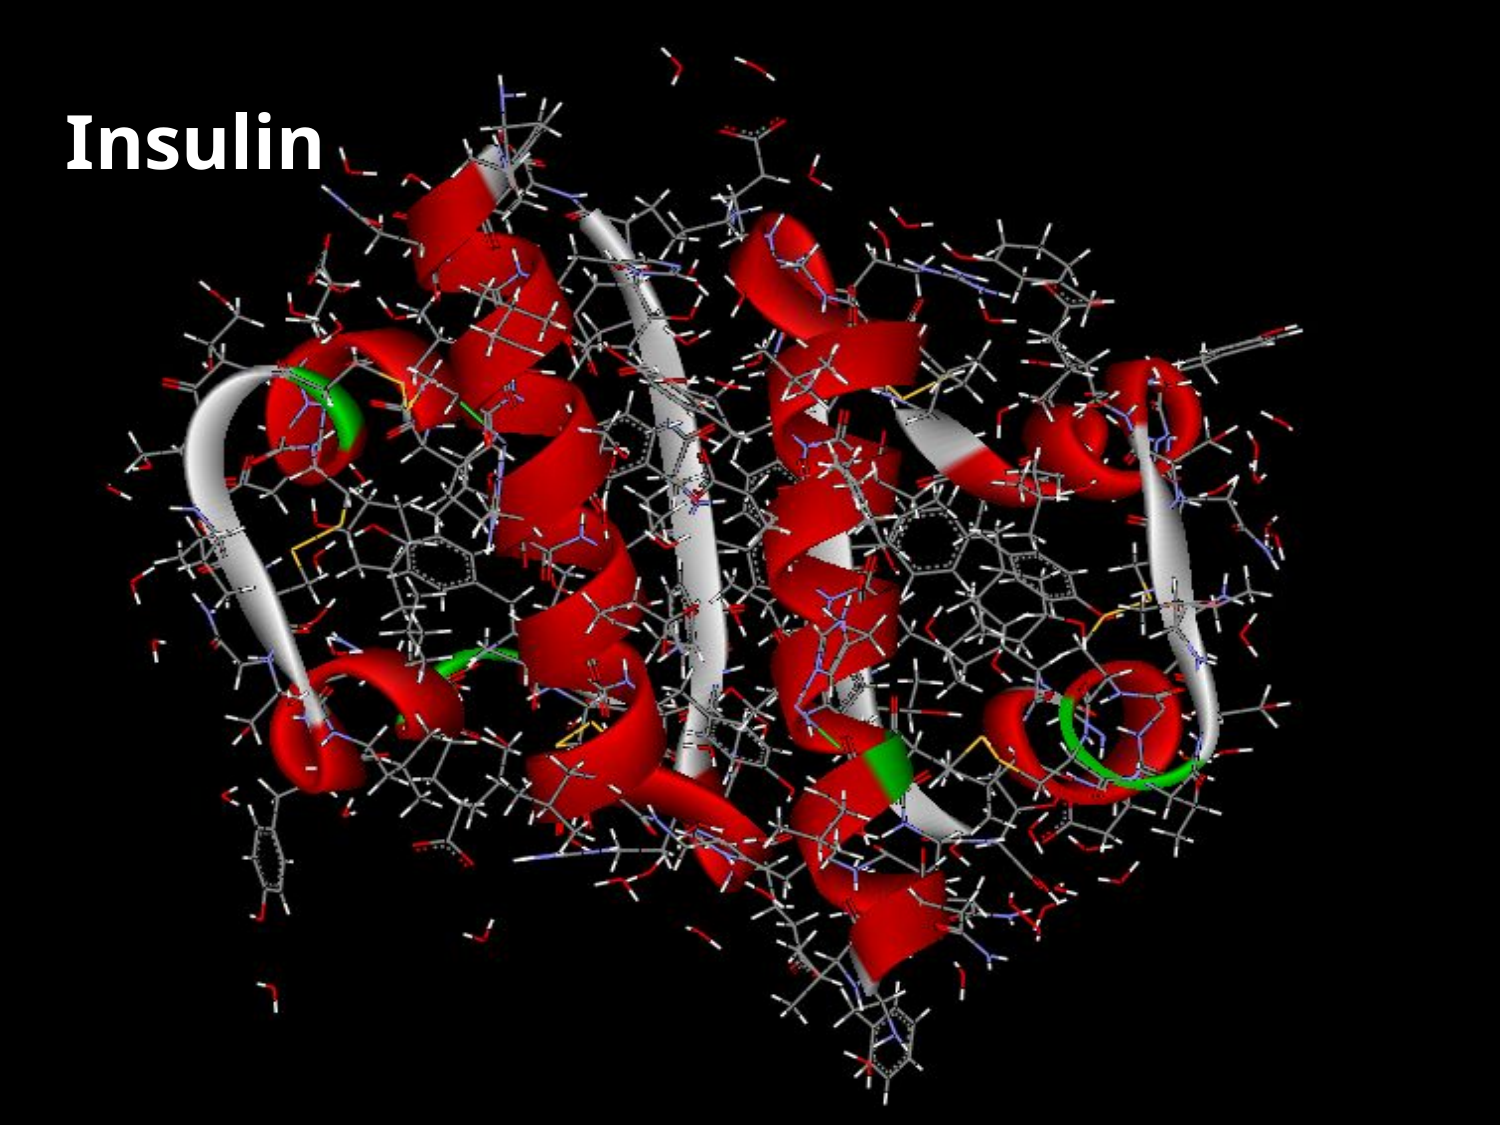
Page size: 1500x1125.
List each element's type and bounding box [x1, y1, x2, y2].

list [0, 0, 1500, 1125]
